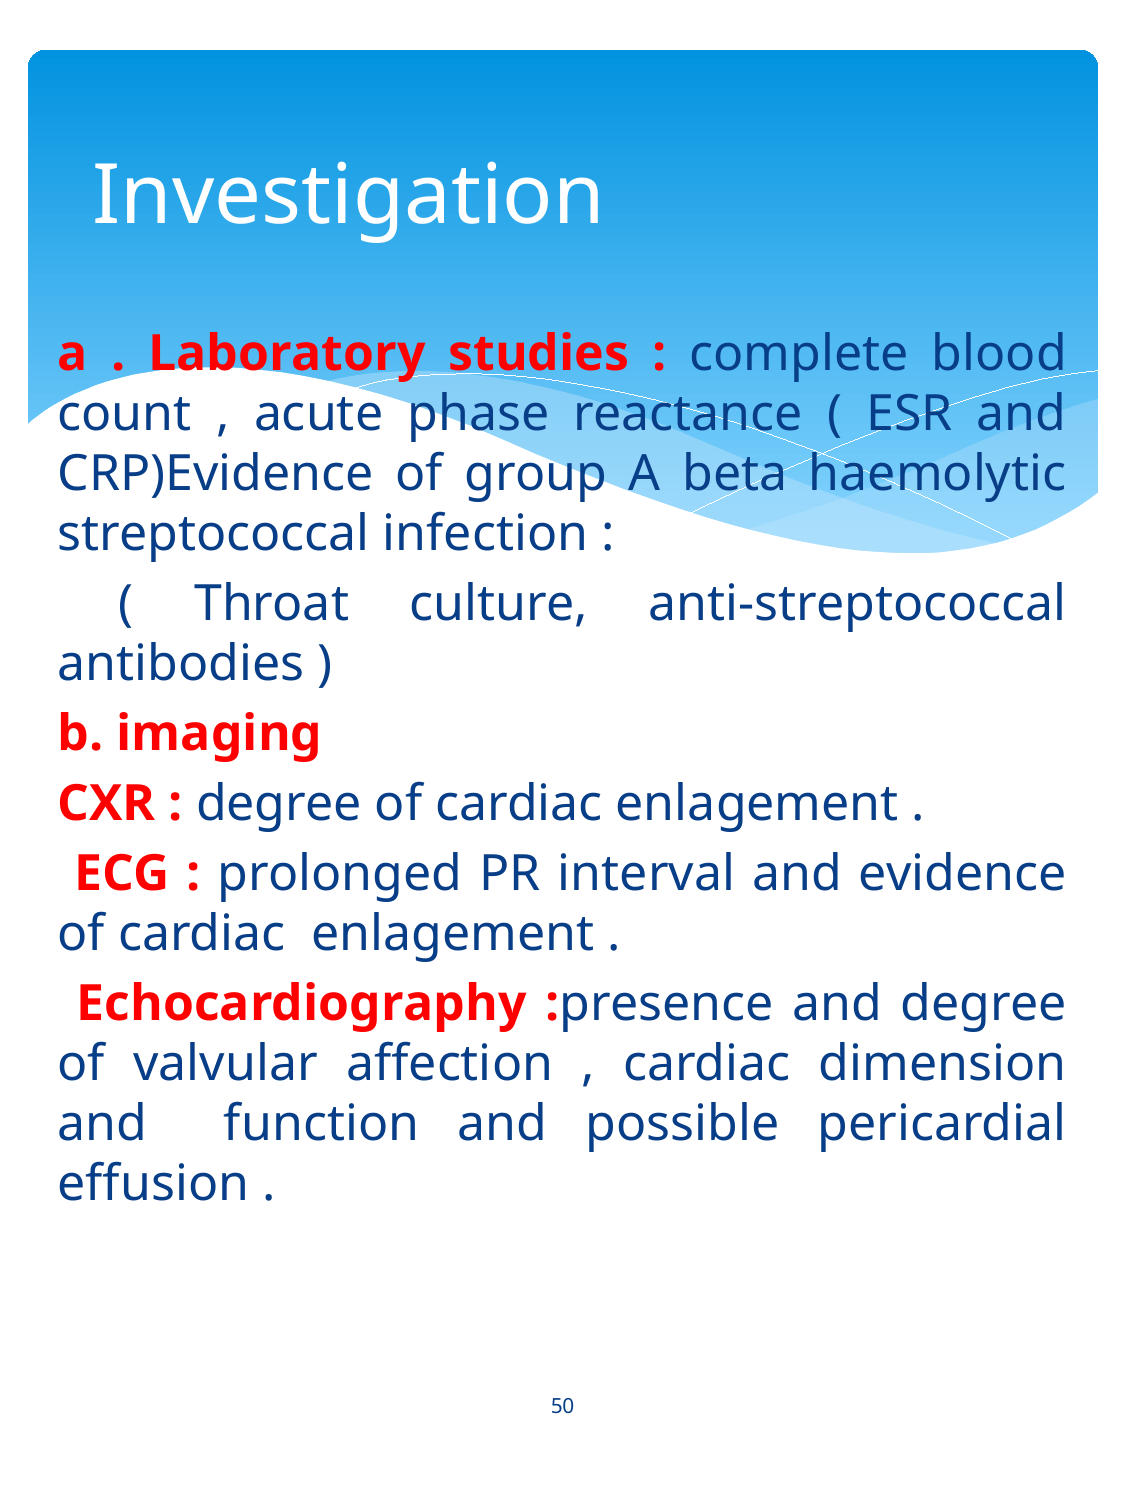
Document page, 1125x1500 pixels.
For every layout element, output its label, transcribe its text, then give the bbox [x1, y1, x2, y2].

slide_number 50 [491, 1367, 634, 1447]
list a . Laboratory studies : complete blood count , acute phase reactance ( ESR and CRP)Evidence of group A beta haemolytic streptococcal infection : ( Throat culture, anti-streptococcal antibodies ) b. imaging CXR : degree of cardiac enlagement . ECG : prolonged PR interval and evidence of cardiac enlagement . Echocardiography :presence and degree of valvular affection , cardiac dimension and function and possible pericardial effusion . [42, 312, 1083, 1340]
title Investigation [56, 133, 1069, 349]
